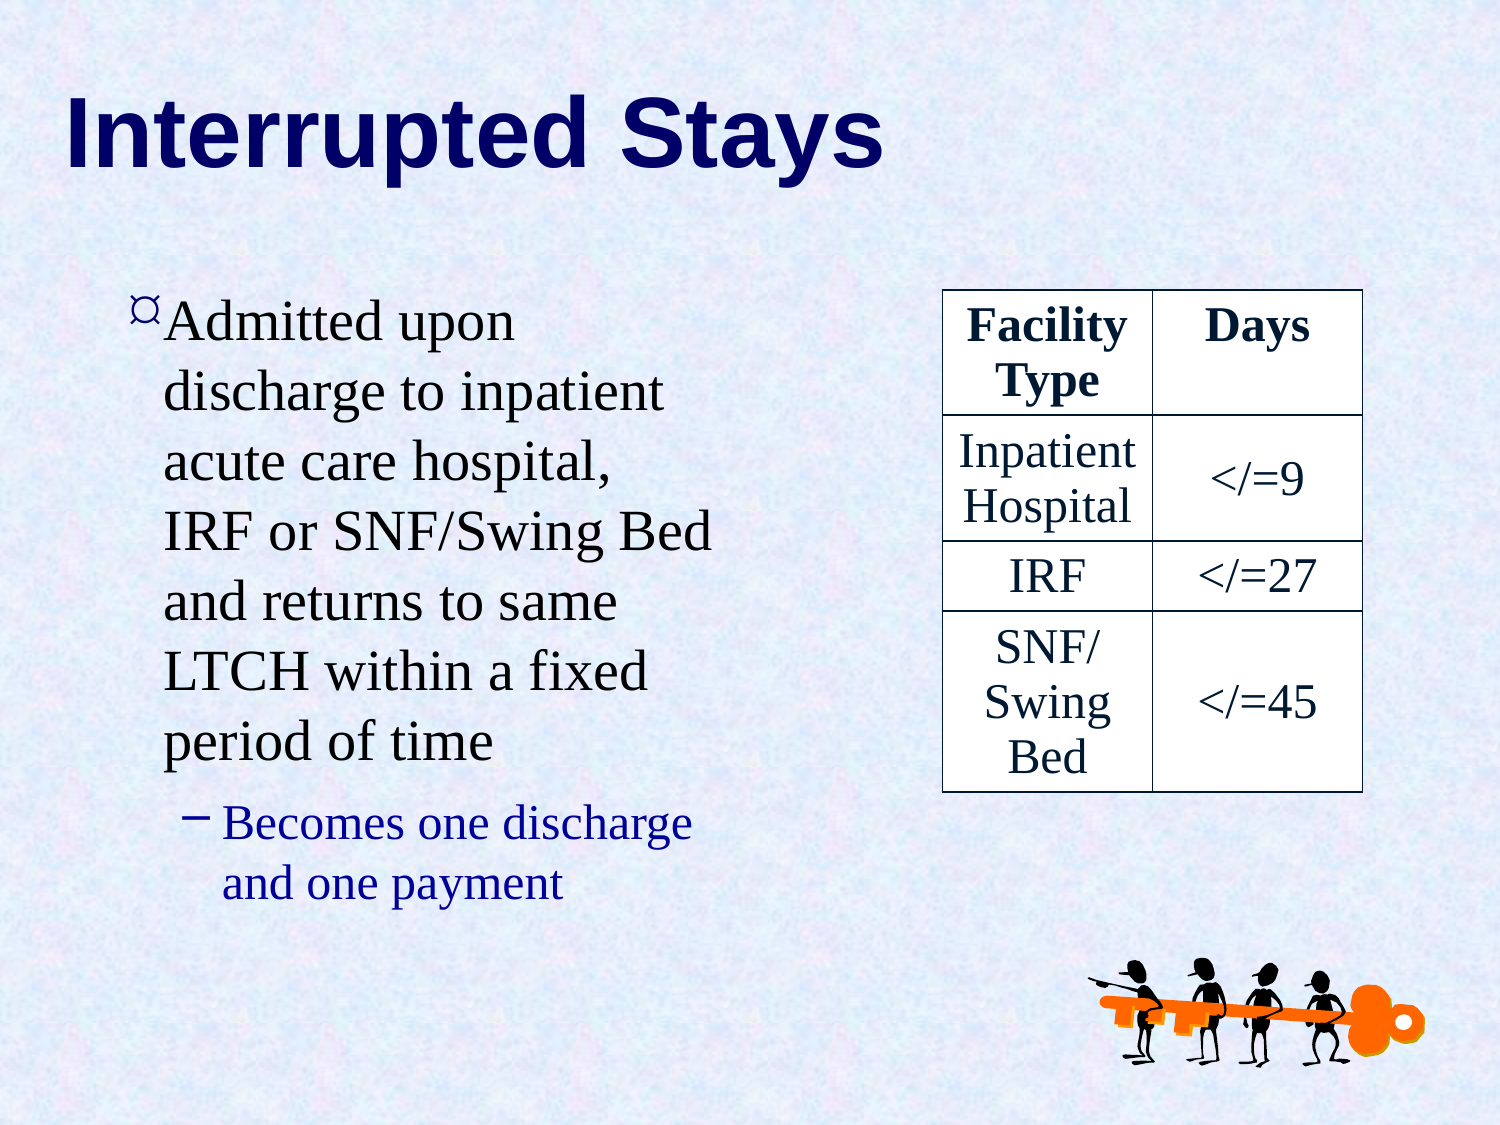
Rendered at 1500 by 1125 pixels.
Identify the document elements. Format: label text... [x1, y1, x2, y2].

table_cell IRF [943, 542, 1152, 610]
list Admitted upon discharge to inpatient acute care hospital, IRF or SNF/Swing Bed and returns to same LTCH within a fixed period of time Becomes one discharge and one payment [112, 275, 732, 1050]
table_cell </=9 [1153, 416, 1362, 540]
table_header Facility Type [943, 291, 1152, 414]
table_header Days [1153, 291, 1362, 414]
table_cell </=45 [1153, 612, 1362, 791]
title Interrupted Stays [50, 37, 1450, 238]
table_cell Inpatient Hospital [943, 416, 1152, 540]
table_cell SNF/Swing Bed [943, 612, 1152, 791]
table_cell </=27 [1153, 542, 1362, 610]
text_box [1086, 957, 1426, 1069]
